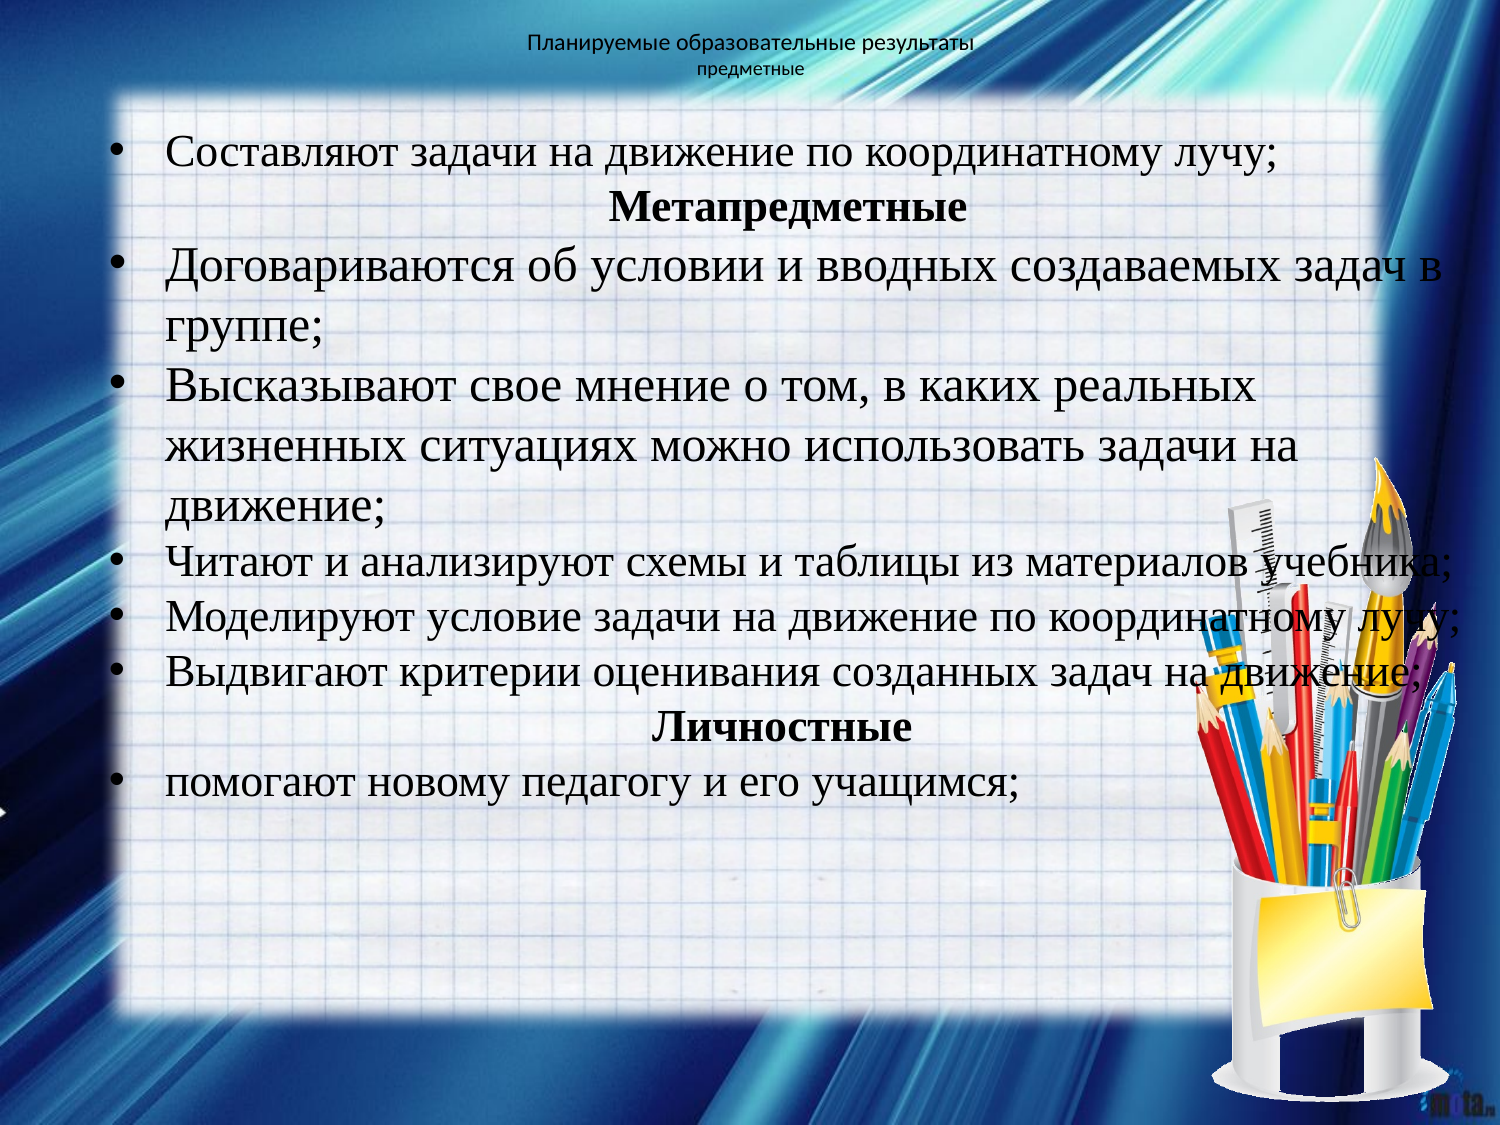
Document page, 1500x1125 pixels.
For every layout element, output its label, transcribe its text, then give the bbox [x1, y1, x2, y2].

title Планируемые образовательные результаты предметные [52, 18, 1449, 88]
picture [0, 0, 1500, 1125]
list Составляют задачи на движение по координатному лучу; Метапредметные Договариваются об условии и вводных создаваемых задач в группе; Высказывают свое мнение о том, в каких реальных жизненных ситуациях можно использовать задачи на движение; Читают и анализируют схемы и таблицы из материалов учебника; Моделируют условие задачи на движение по координатному лучу; Выдвигают критерии оценивания созданных задач на движение; Личностные помогают новому педагогу и его учащимся; [93, 113, 1483, 1071]
